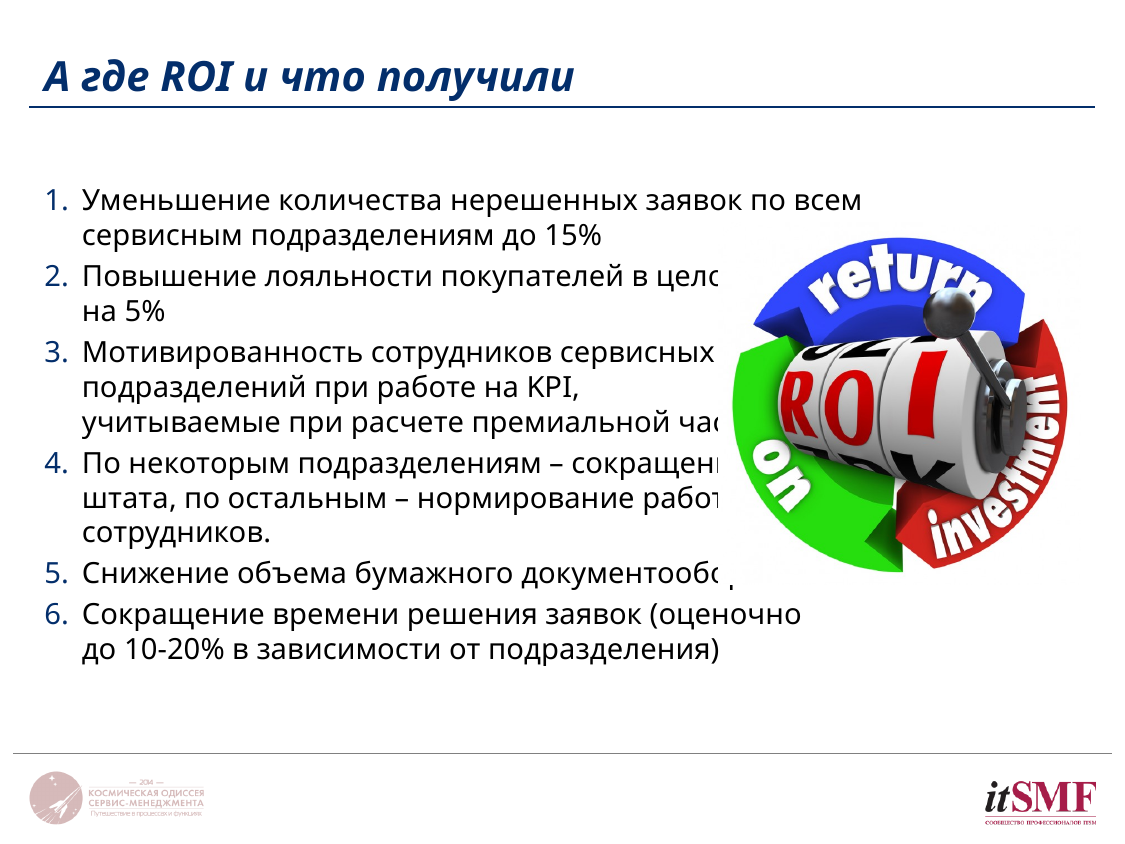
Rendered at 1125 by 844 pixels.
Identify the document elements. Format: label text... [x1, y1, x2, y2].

picture [985, 781, 1096, 825]
picture [718, 222, 1081, 585]
list Уменьшение количества нерешенных заявок по всем сервисным подразделениям до 15% Повышение лояльности покупателей в целом на 5% Мотивированность сотрудников сервисных подразделений при работе на KPI, учитываемые при расчете премиальной части По некоторым подразделениям – сокращение штата, по остальным – нормирование работы сотрудников. Снижение объема бумажного документооборота Сокращение времени решения заявок (оценочно до 10-20% в зависимости от подразделения) [29, 138, 1096, 729]
title А где ROI и что получили [29, 33, 1096, 115]
